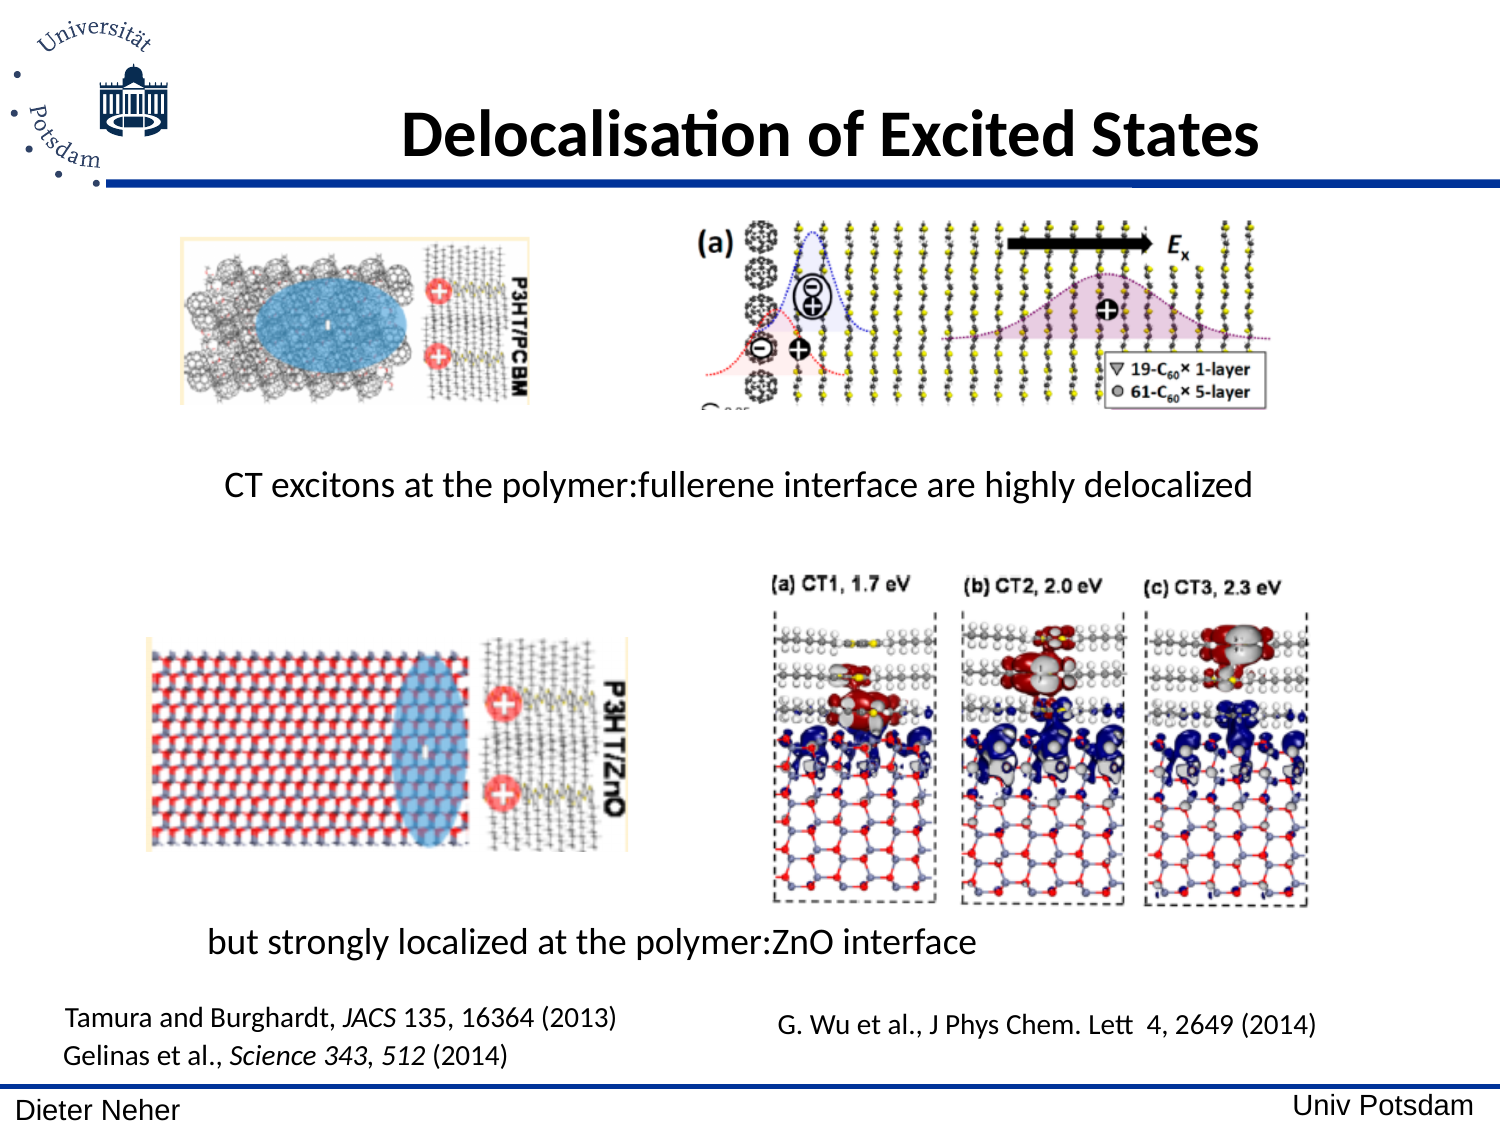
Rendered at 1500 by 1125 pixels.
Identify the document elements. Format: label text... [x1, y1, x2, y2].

picture [659, 205, 1274, 410]
text_box CT excitons at the polymer:fullerene interface are highly delocalized [218, 454, 1261, 511]
title Delocalisation of Excited States [193, 35, 1470, 178]
picture [724, 557, 1328, 932]
text_box G. Wu et al., J Phys Chem. Lett 4, 2649 (2014) [771, 999, 1324, 1047]
text_box Tamura and Burghardt, JACS 135, 16364 (2013) [58, 992, 624, 1040]
picture [144, 637, 629, 853]
text_box Gelinas et al., Science 343, 512 (2014) [57, 1030, 515, 1077]
text_box but strongly localized at the polymer:ZnO interface [201, 910, 985, 968]
picture [179, 236, 530, 405]
